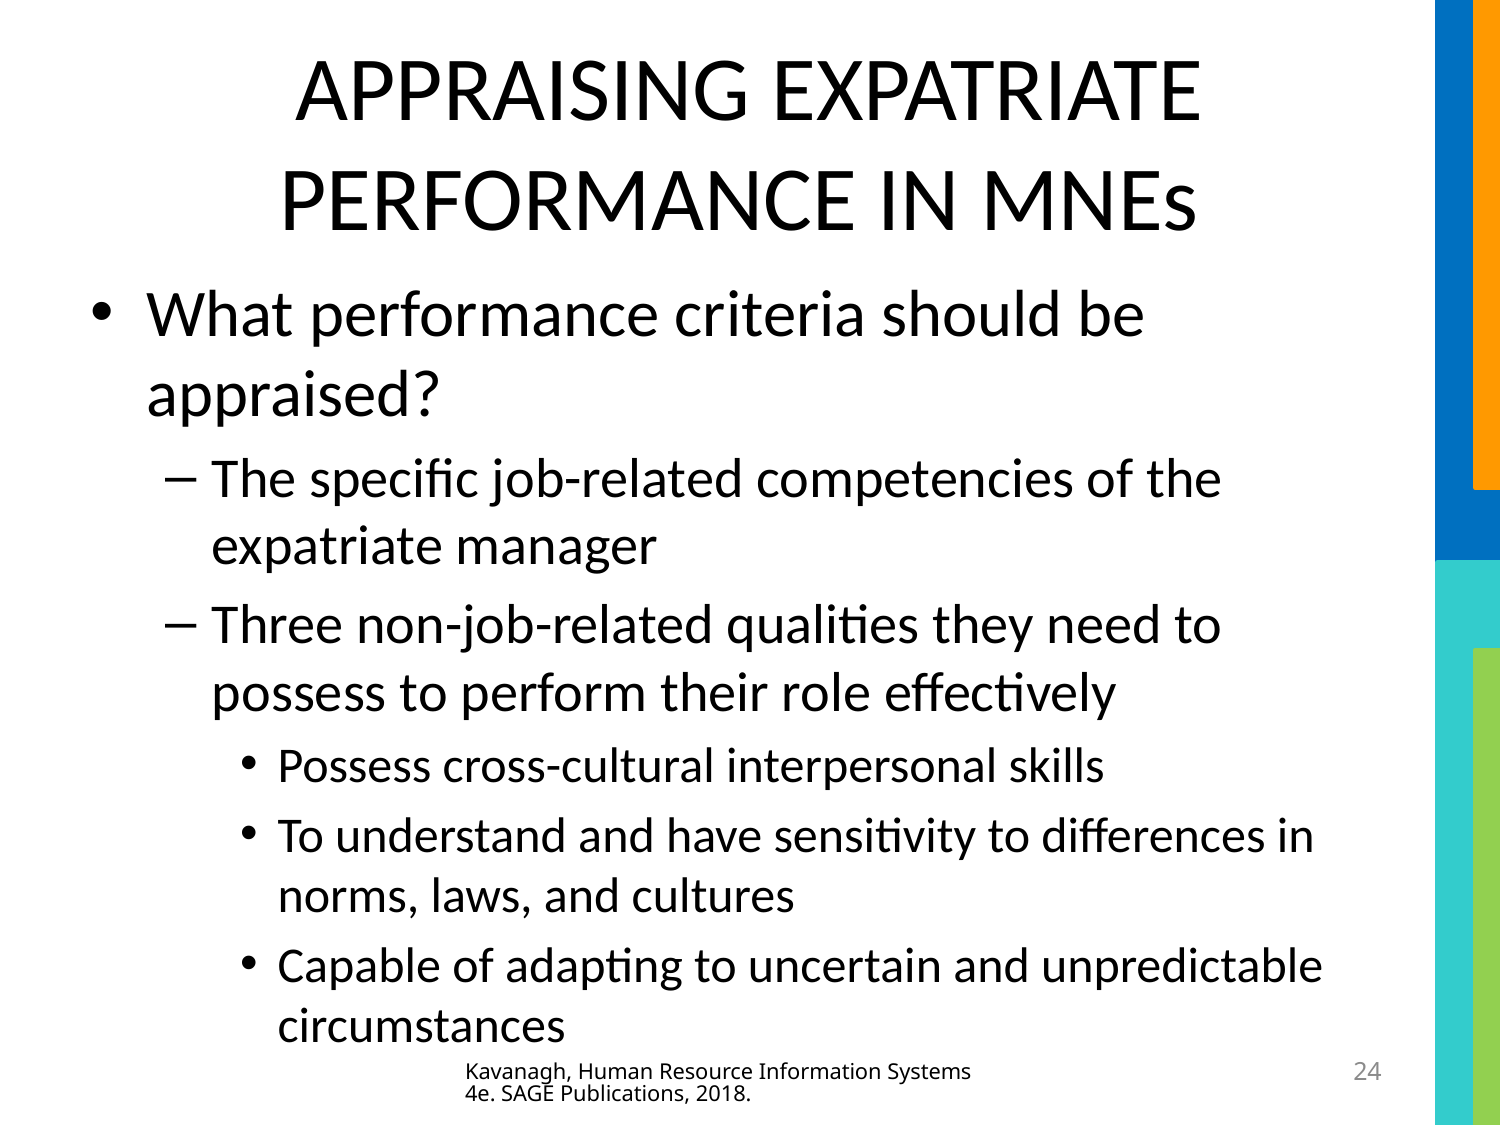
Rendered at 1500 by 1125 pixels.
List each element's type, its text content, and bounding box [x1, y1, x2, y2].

list What performance criteria should be appraised? The specific job-related competencies of the expatriate manager Three non-job-related qualities they need to possess to perform their role effectively Possess cross-cultural interpersonal skills To understand and have sensitivity to differences in norms, laws, and cultures Capable of adapting to uncertain and unpredictable circumstances [75, 262, 1425, 1005]
title APPRAISING EXPATRIATE PERFORMANCE IN MNEs [75, 45, 1425, 233]
slide_number 24 [1059, 1042, 1397, 1103]
footer Kavanagh, Human Resource Information Systems 4e. SAGE Publications, 2018. [450, 1042, 1004, 1103]
